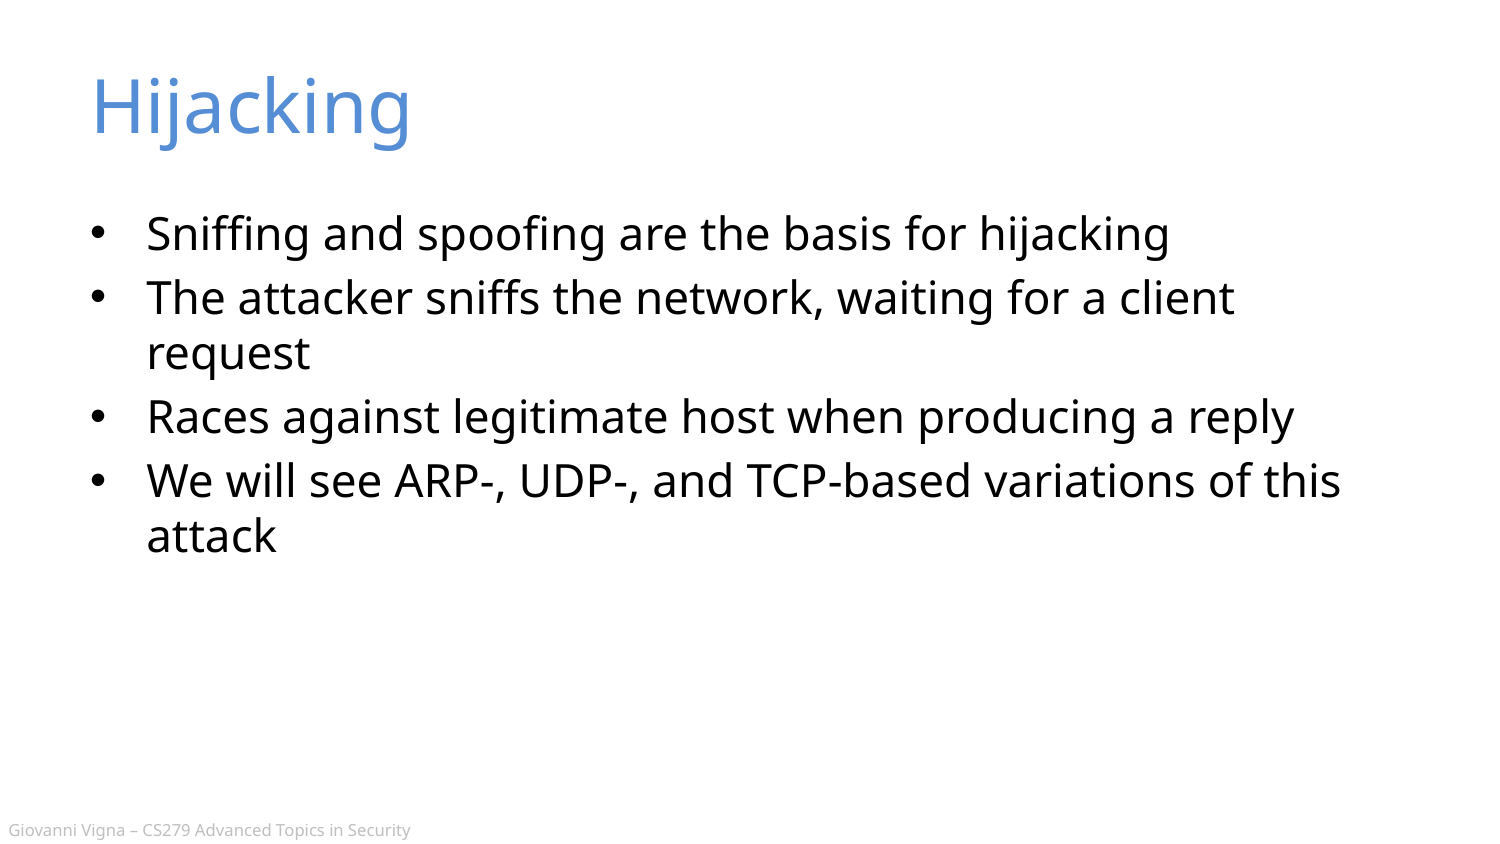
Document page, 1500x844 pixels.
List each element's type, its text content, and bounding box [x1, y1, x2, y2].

list Sniffing and spoofing are the basis for hijacking The attacker sniffs the network, waiting for a client request Races against legitimate host when producing a reply We will see ARP-, UDP-, and TCP-based variations of this attack [75, 196, 1425, 813]
title Hijacking [75, 33, 1425, 175]
